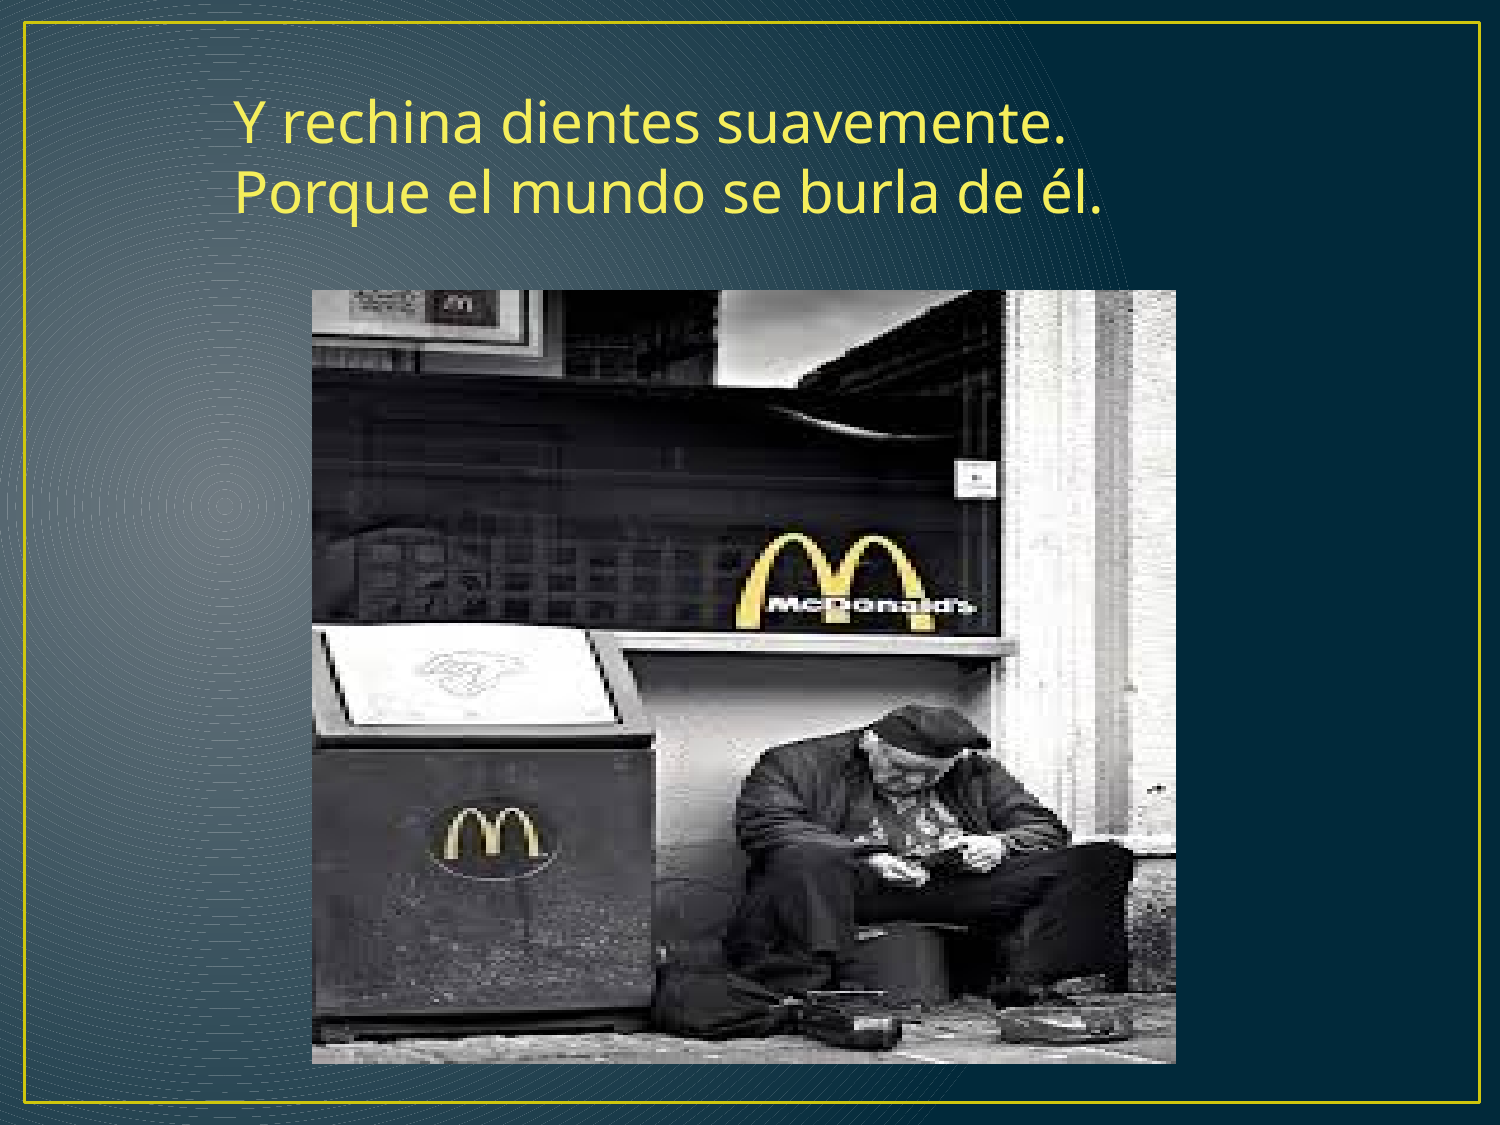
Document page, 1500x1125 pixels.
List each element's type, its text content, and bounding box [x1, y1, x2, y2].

text_box Y rechina dientes suavemente. Porque el mundo se burla de él. [218, 78, 1270, 233]
picture [1093, 284, 1102, 290]
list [312, 290, 1176, 1065]
picture [916, 1070, 930, 1078]
